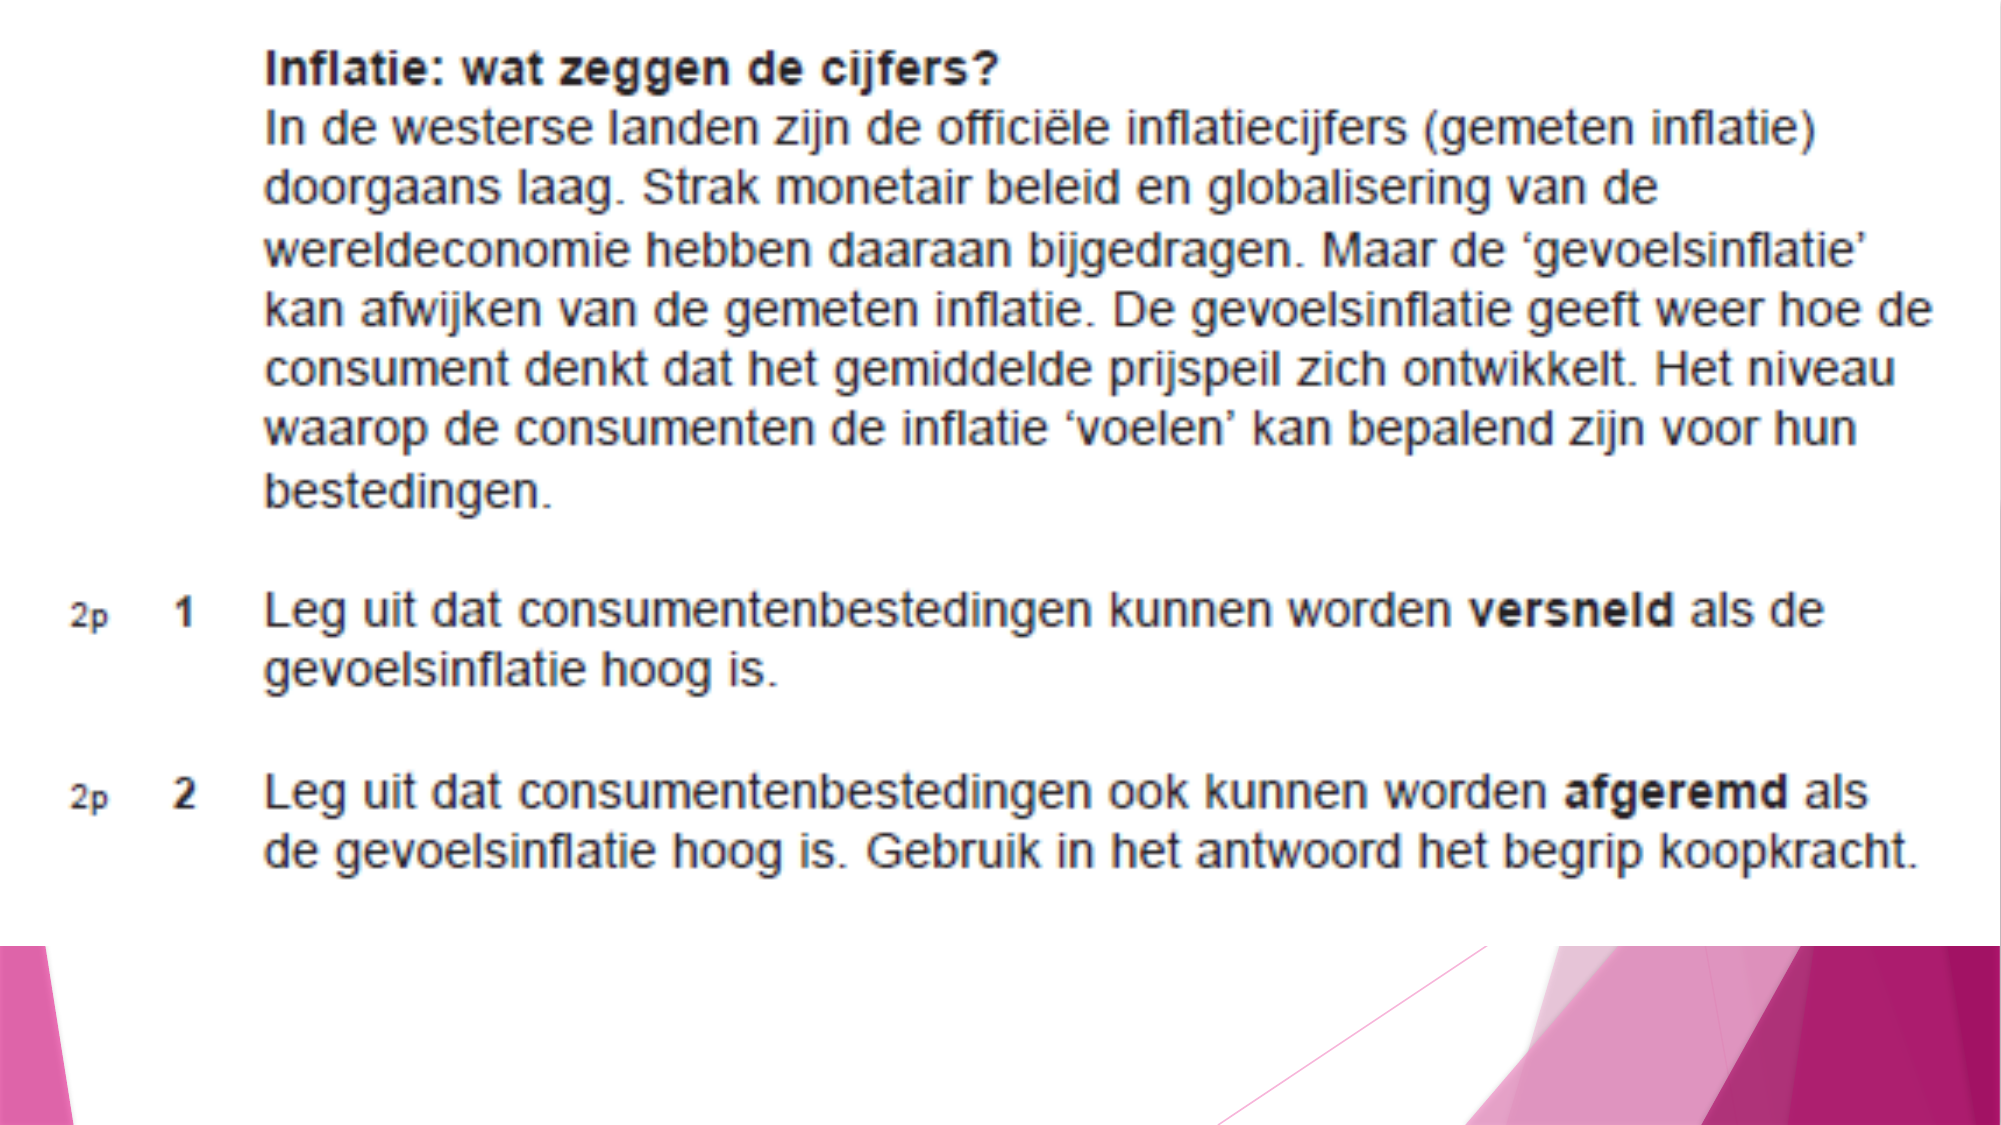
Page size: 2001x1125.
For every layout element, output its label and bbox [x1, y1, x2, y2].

picture [0, 0, 2000, 947]
